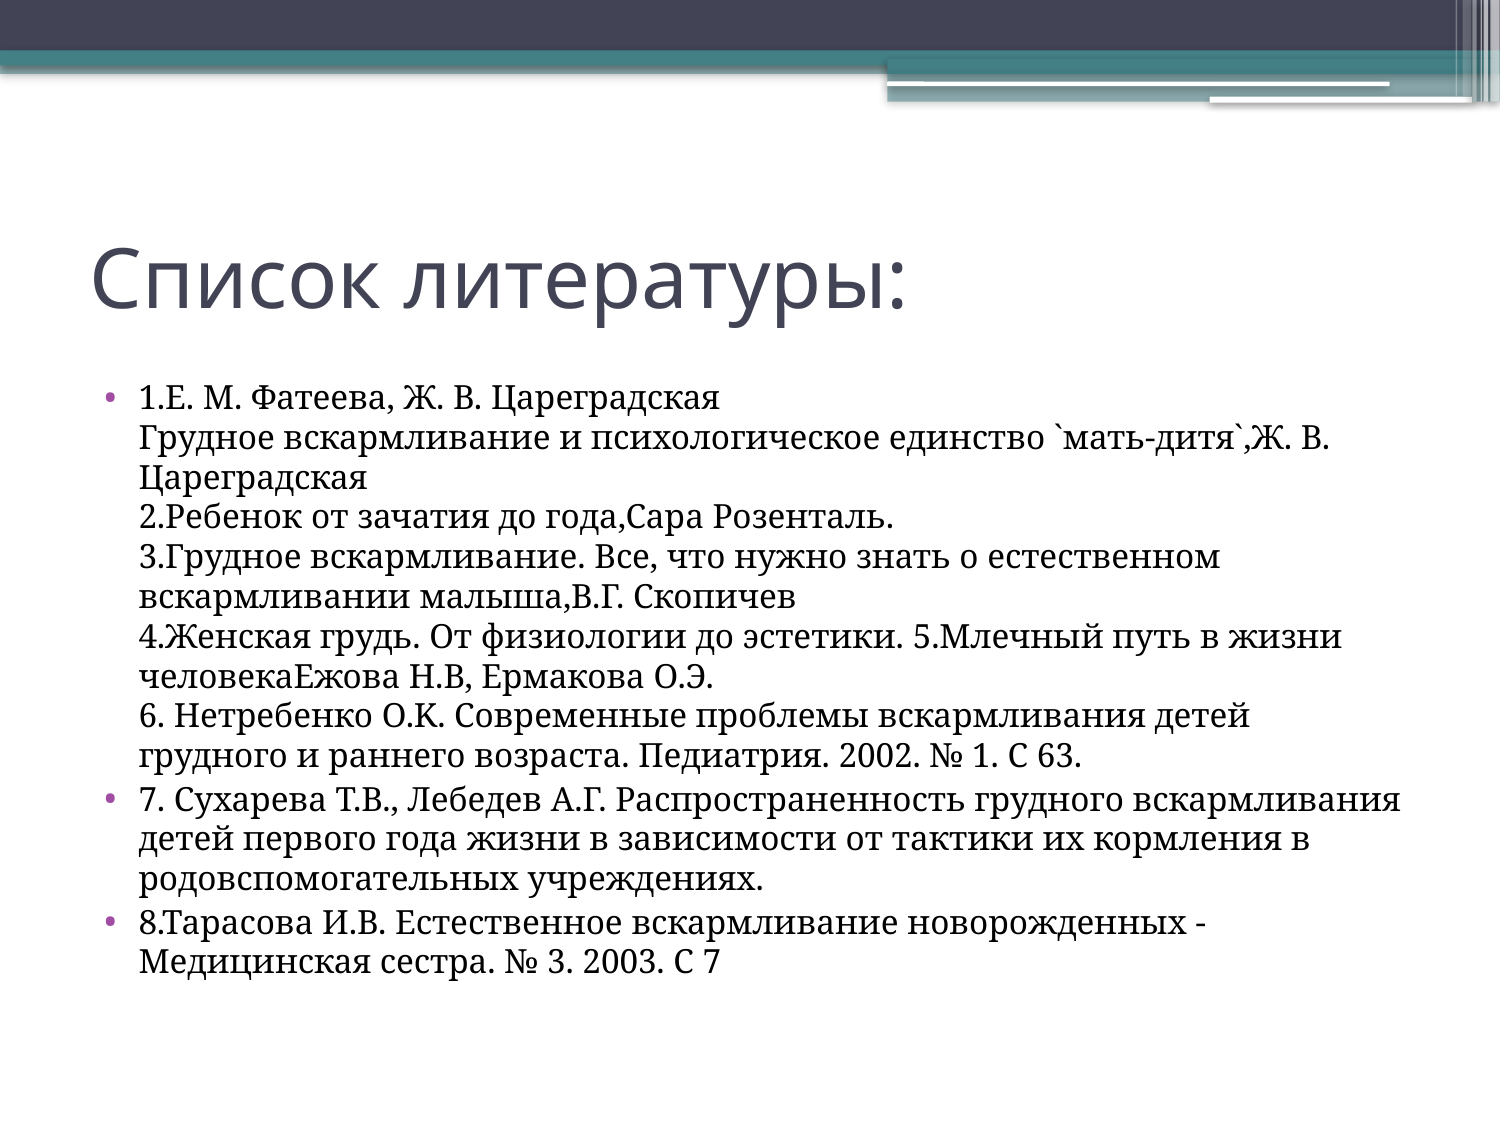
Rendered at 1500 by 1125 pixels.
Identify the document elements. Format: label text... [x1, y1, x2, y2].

list 1.Е. М. Фатеева, Ж. В. Цареградская Грудное вскармливание и психологическое единство `мать-дитя`,Ж. В. Цареградская 2.Ребенок от зачатия до года,Сара Розенталь. 3.Грудное вскармливание. Все, что нужно знать о естественном вскармливании малыша,В.Г. Скопичев 4.Женская грудь. От физиологии до эстетики. 5.Млечный путь в жизни человекаЕжова Н.В, Ермакова О.Э. 6. Нетребенко O.K. Современные проблемы вскармливания детей грудного и раннего возраста. Педиатрия. 2002. № 1. С 63. 7. Сухарева Т.В., Лебедев А.Г. Распространенность грудного вскармливания детей первого года жизни в зависимости от тактики их кормления в родовспомогательных учреждениях. 8.Тарасова И.В. Естественное вскармливание новорожденных -Медицинская сестра. № 3. 2003. С 7 [75, 368, 1425, 1079]
title Список литературы: [75, 187, 1425, 363]
